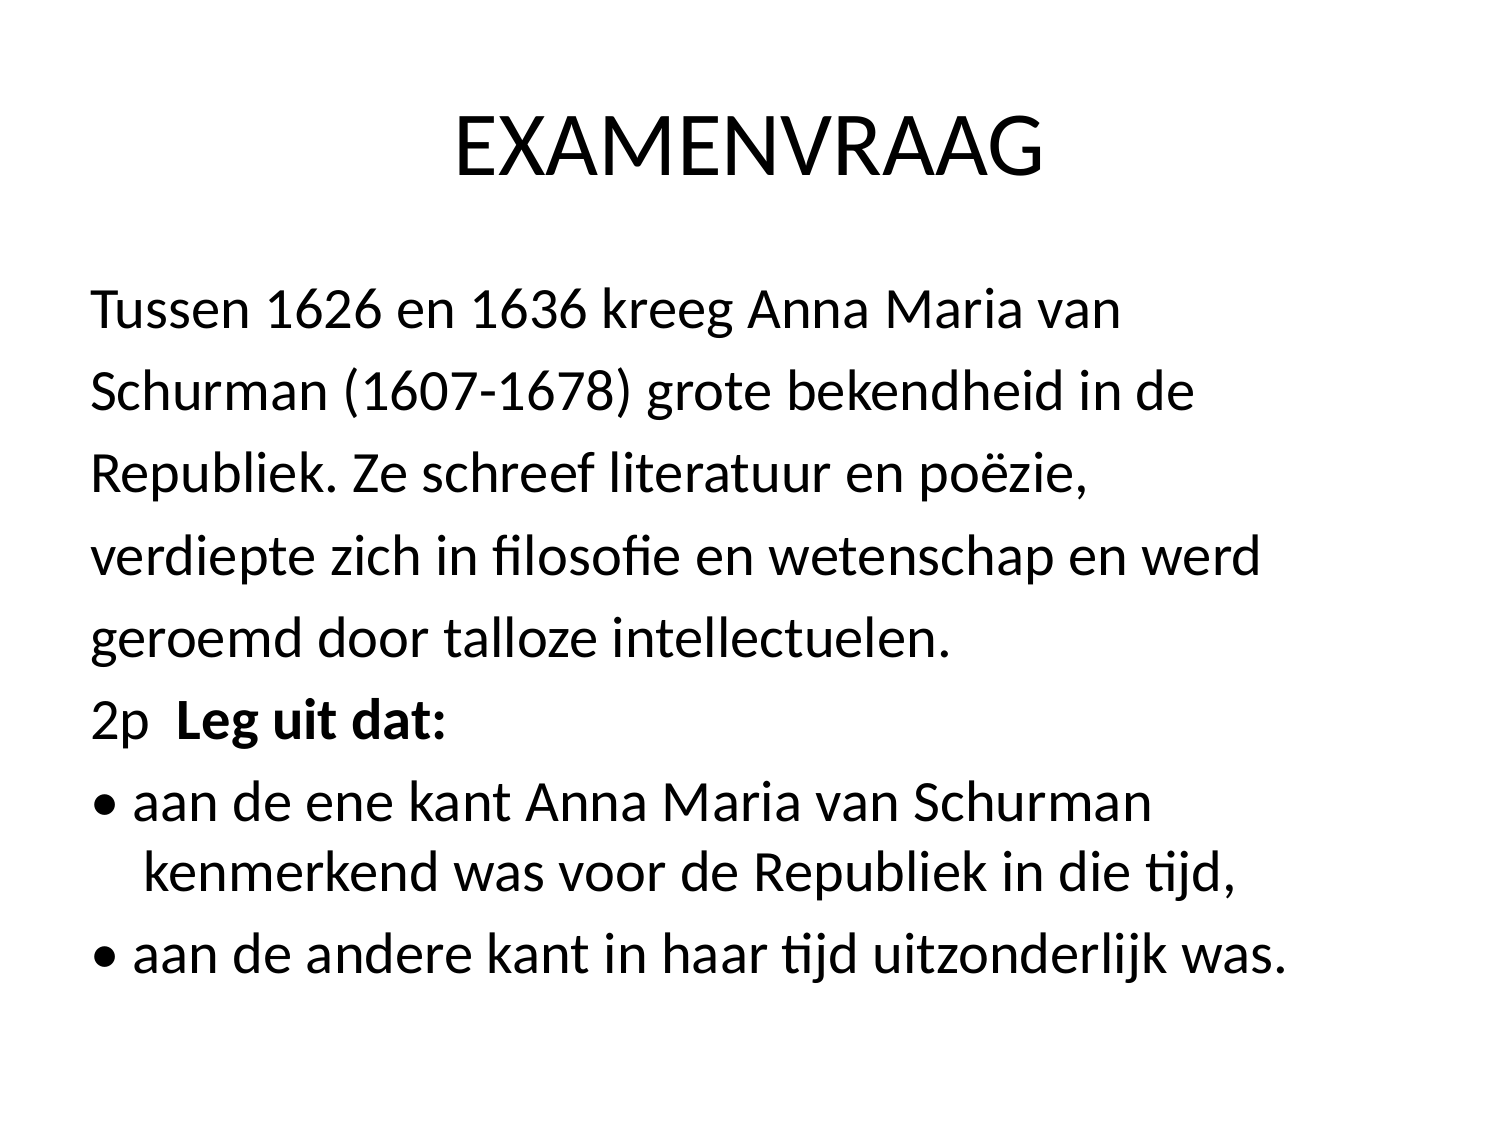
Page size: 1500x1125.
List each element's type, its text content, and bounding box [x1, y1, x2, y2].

title EXAMENVRAAG [75, 45, 1425, 233]
list Tussen 1626 en 1636 kreeg Anna Maria van Schurman (1607-1678) grote bekendheid in de Republiek. Ze schreef literatuur en poëzie, verdiepte zich in filosofie en wetenschap en werd geroemd door talloze intellectuelen. 2p Leg uit dat: • aan de ene kant Anna Maria van Schurman kenmerkend was voor de Republiek in die tijd, • aan de andere kant in haar tijd uitzonderlijk was. [75, 262, 1425, 1005]
